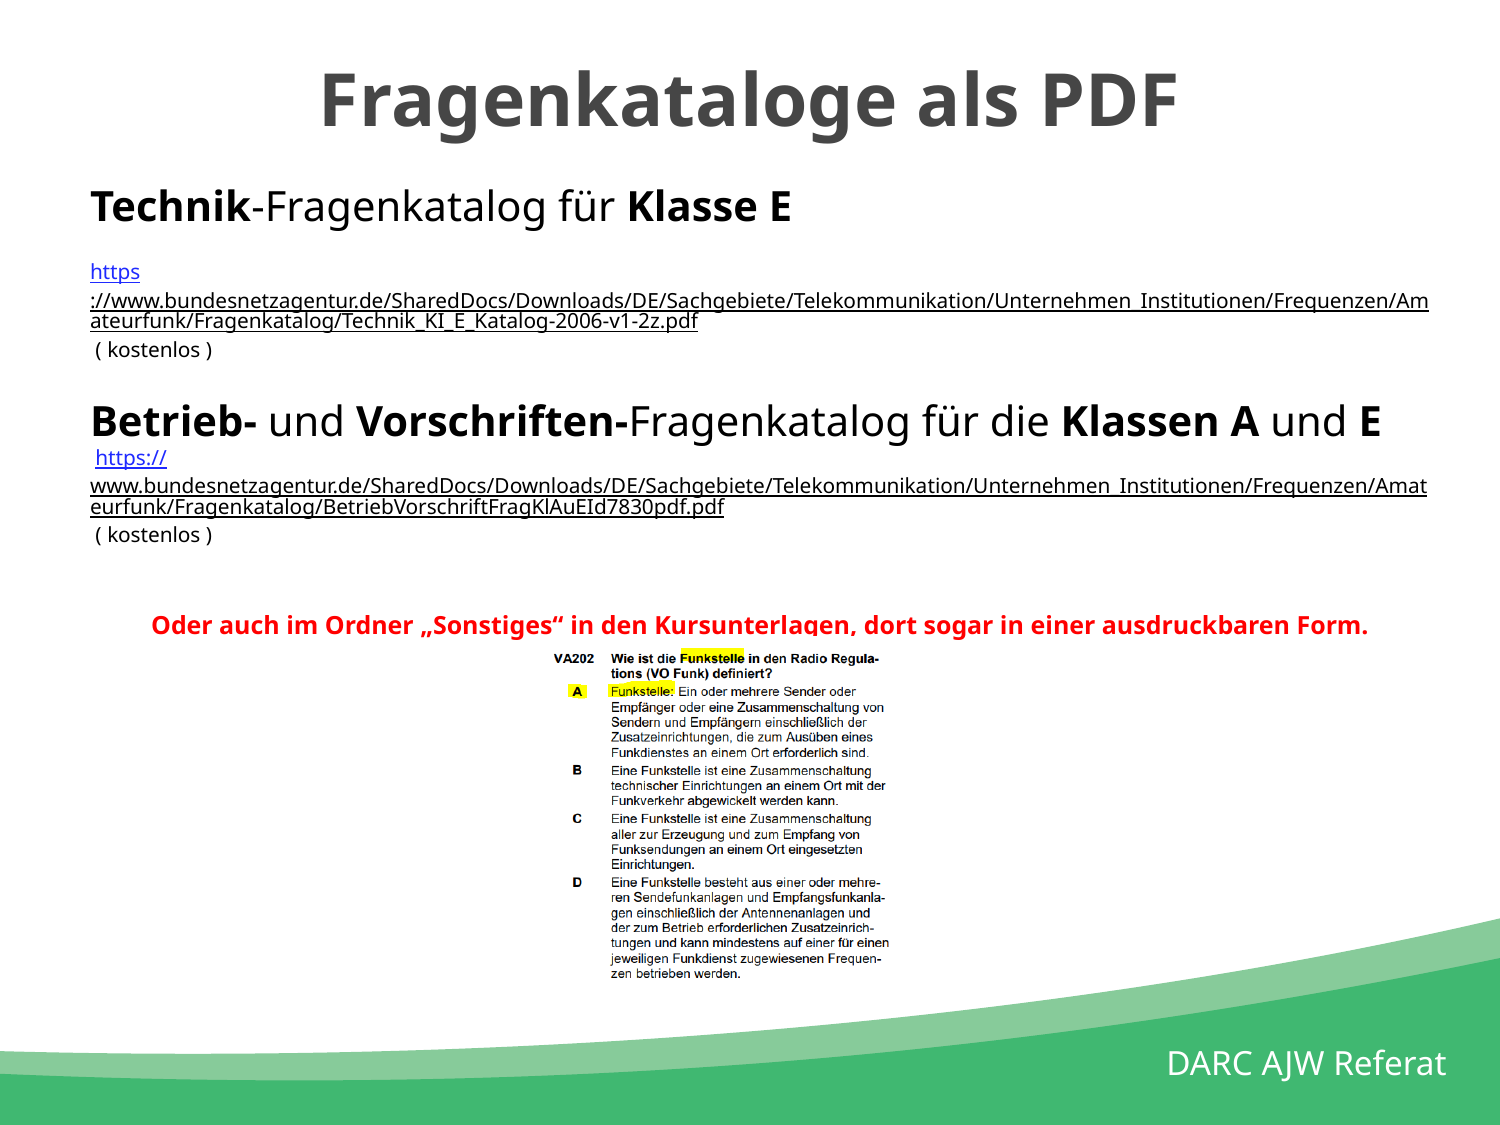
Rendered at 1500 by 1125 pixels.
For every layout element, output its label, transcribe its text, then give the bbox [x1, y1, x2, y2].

list Technik-Fragenkatalog für Klasse E https://www.bundesnetzagentur.de/SharedDocs/Downloads/DE/Sachgebiete/Telekommunikation/Unternehmen_Institutionen/Frequenzen/Amateurfunk/Fragenkatalog/Technik_KI_E_Katalog-2006-v1-2z.pdf ( kostenlos ) Betrieb- und Vorschriften-Fragenkatalog für die Klassen A und E https://www.bundesnetzagentur.de/SharedDocs/Downloads/DE/Sachgebiete/Telekommunikation/Unternehmen_Institutionen/Frequenzen/Amateurfunk/Fragenkatalog/BetriebVorschriftFragKlAuEId7830pdf.pdf ( kostenlos ) Oder auch im Ordner „Sonstiges“ in den Kursunterlagen, dort sogar in einer ausdruckbaren Form. [75, 172, 1447, 1017]
picture [537, 636, 929, 994]
title Fragenkataloge als PDF [75, 45, 1425, 149]
